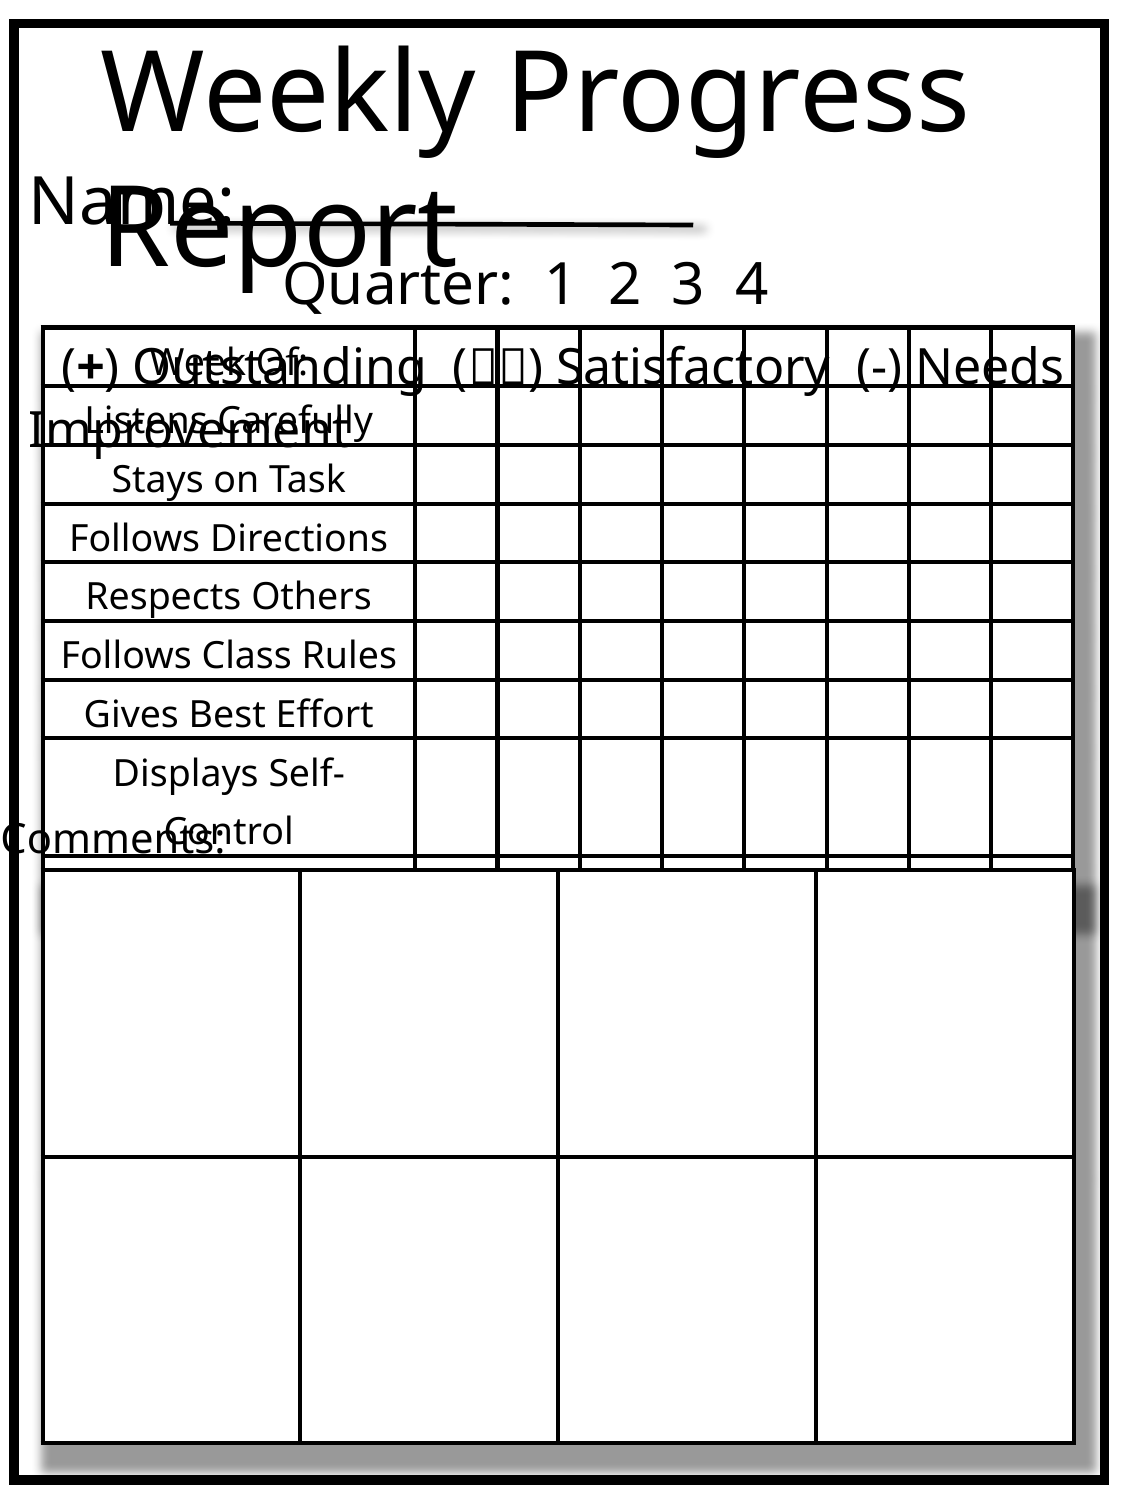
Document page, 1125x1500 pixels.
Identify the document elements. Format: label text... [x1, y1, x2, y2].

table_header [302, 872, 556, 1155]
text_box Name: Quarter: 1 2 3 4 (+) Outstanding () Satisfactory (-) Needs Improvement [14, 150, 1125, 511]
table_cell [582, 623, 660, 678]
table_cell [664, 623, 742, 678]
table_cell [829, 682, 907, 736]
table_cell [582, 511, 660, 560]
table_cell [560, 1159, 814, 1441]
table_cell [664, 740, 742, 854]
table_cell [417, 682, 495, 736]
table_header [560, 872, 814, 1155]
table_cell [417, 564, 495, 619]
text_box Comments: [0, 804, 241, 870]
table_cell [993, 858, 1071, 868]
table_cell [746, 511, 825, 560]
table_cell [818, 1159, 1072, 1441]
table_cell Displays Self-Control [45, 740, 413, 854]
table_header [45, 872, 298, 1155]
table_cell Follows Directions [45, 511, 413, 560]
table_cell Follows Class Rules [45, 623, 413, 678]
table_cell [993, 511, 1071, 560]
table_cell [664, 511, 742, 560]
table_cell [829, 564, 907, 619]
table_cell [582, 682, 660, 736]
table_cell [302, 1159, 556, 1441]
table_cell [500, 682, 578, 736]
table_cell [746, 682, 825, 736]
table_cell [582, 740, 660, 854]
table_cell [746, 564, 825, 619]
table_cell [664, 858, 742, 868]
table_cell [500, 623, 578, 678]
table_cell [582, 858, 660, 868]
table_cell [829, 623, 907, 678]
table_cell [993, 623, 1071, 678]
text_box [13, 511, 1106, 1481]
table_cell [829, 740, 907, 854]
table_cell [911, 511, 989, 560]
table_cell [746, 858, 825, 868]
table_cell [746, 740, 825, 854]
table_cell [500, 858, 578, 868]
table_cell [993, 564, 1071, 619]
table_cell [582, 564, 660, 619]
table_cell [911, 740, 989, 854]
table_cell [746, 623, 825, 678]
table_cell [500, 511, 578, 560]
table_cell ** Parent Initials ** [241, 858, 413, 868]
table_cell [911, 682, 989, 736]
table_cell Gives Best Effort [45, 682, 413, 736]
table_cell [664, 682, 742, 736]
table_cell [829, 511, 907, 560]
table_cell [417, 858, 495, 868]
table_cell [829, 858, 907, 868]
table_cell [500, 564, 578, 619]
text_box Weekly Progress Report [85, 11, 1125, 297]
table_cell [417, 511, 495, 560]
table_cell [45, 1159, 298, 1441]
table_cell [417, 623, 495, 678]
table_cell [417, 740, 495, 854]
table_cell [911, 858, 989, 868]
table_cell [911, 623, 989, 678]
table_cell [500, 740, 578, 854]
table_cell [993, 682, 1071, 736]
table_cell [993, 740, 1071, 854]
table_cell [664, 564, 742, 619]
text_box [13, 23, 85, 804]
table_cell [911, 564, 989, 619]
table_cell Respects Others [45, 564, 413, 619]
table_header [818, 872, 1072, 1155]
